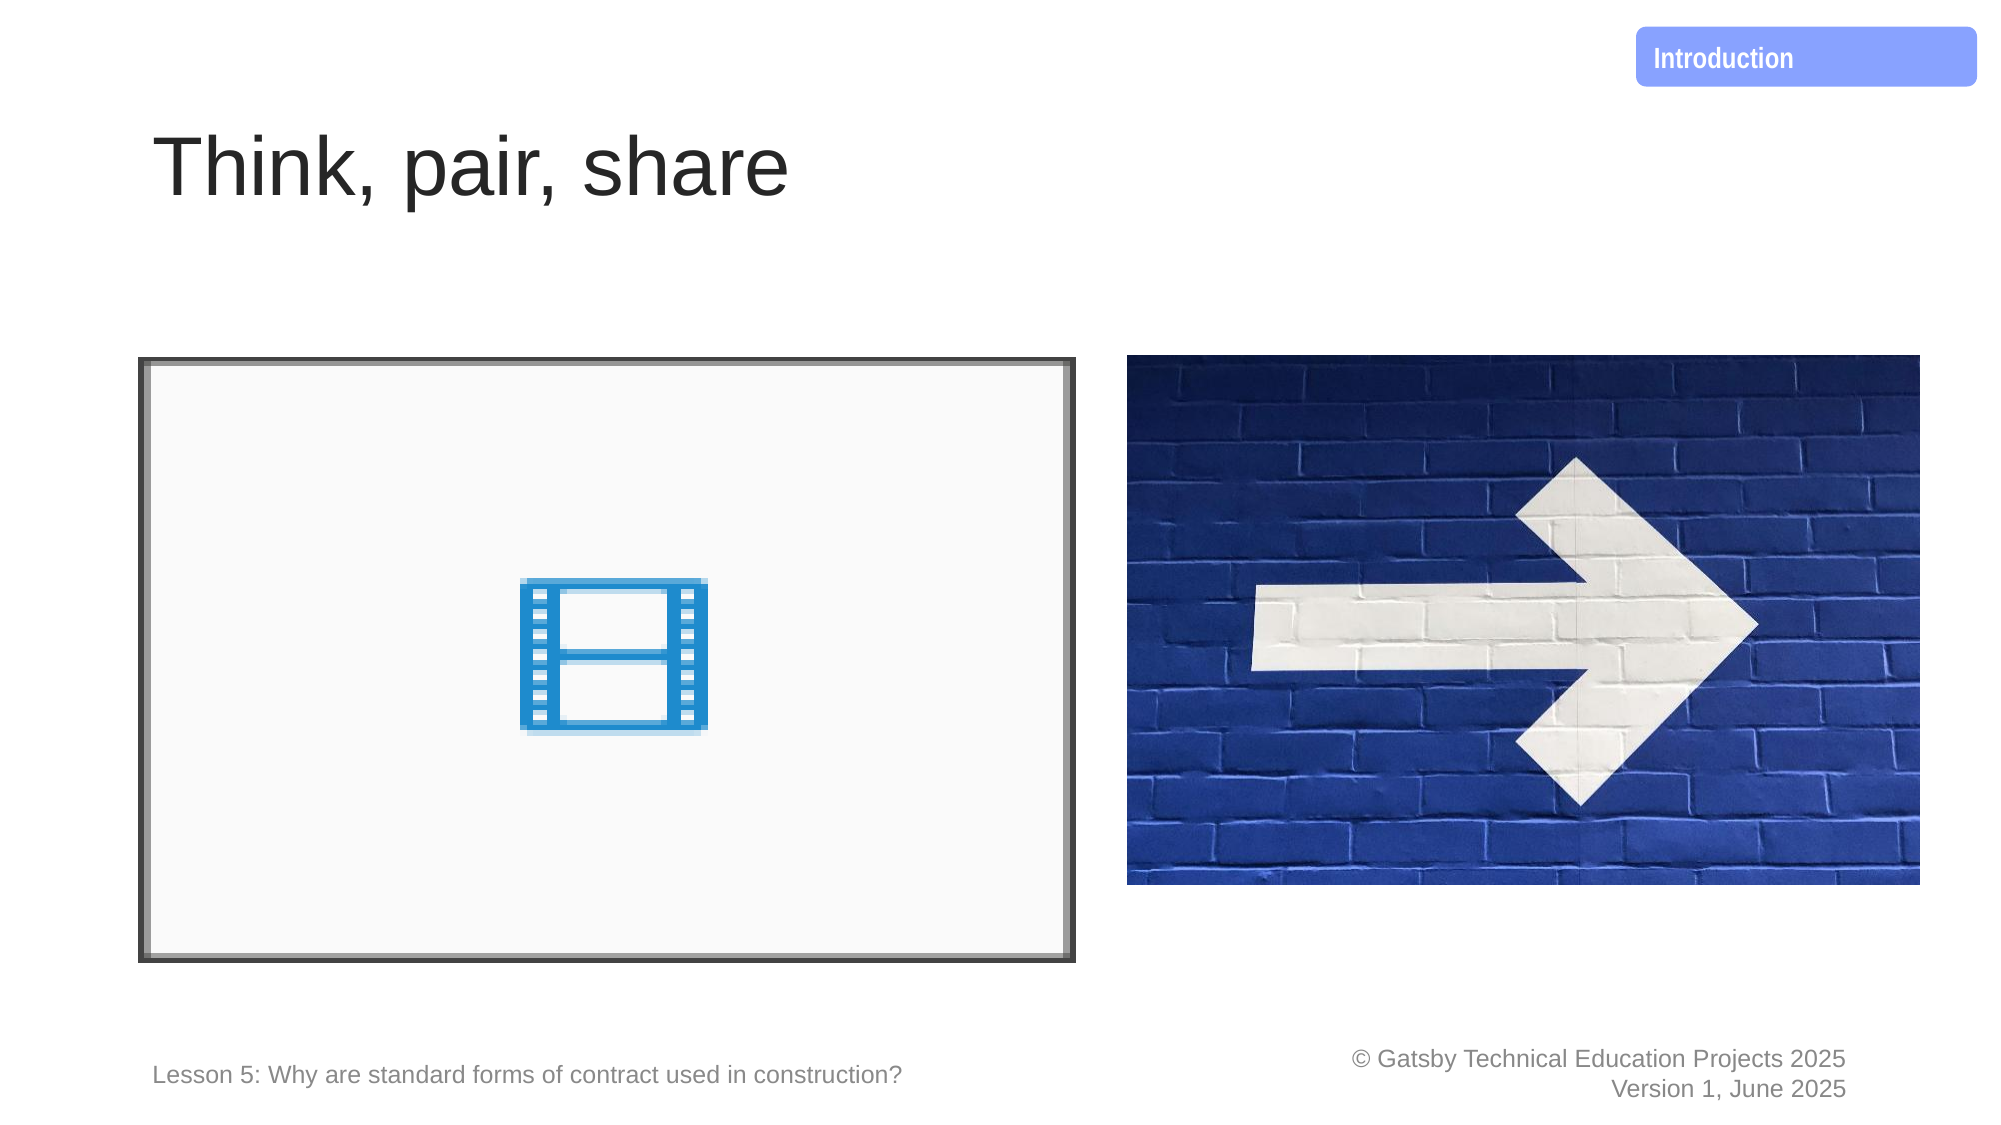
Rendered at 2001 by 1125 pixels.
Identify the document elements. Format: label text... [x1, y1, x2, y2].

text_box Introduction [1636, 26, 1978, 87]
title Think, pair, share [137, 59, 1863, 278]
picture [1127, 355, 1920, 885]
list Lesson 5: Why are standard forms of contract used in construction? [137, 1042, 927, 1103]
